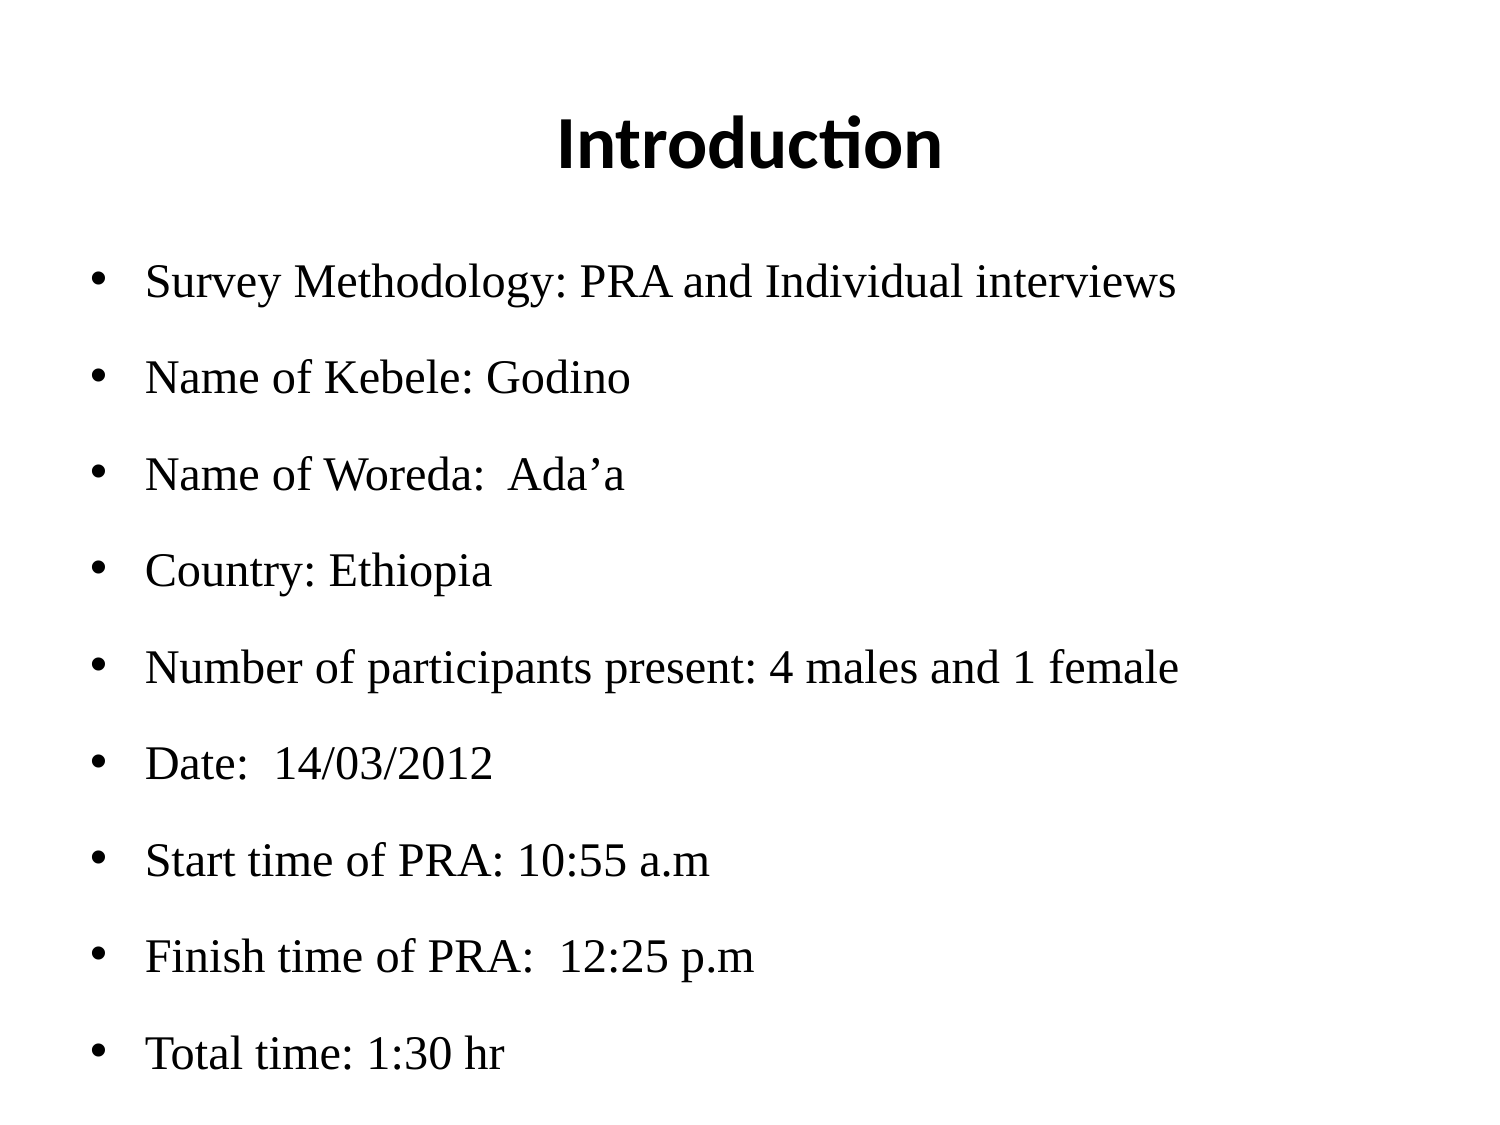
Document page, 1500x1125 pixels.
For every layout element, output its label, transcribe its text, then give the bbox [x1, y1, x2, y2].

list Survey Methodology: PRA and Individual interviews Name of Kebele: Godino Name of Woreda: Ada’a Country: Ethiopia Number of participants present: 4 males and 1 female Date: 14/03/2012 Start time of PRA: 10:55 a.m Finish time of PRA: 12:25 p.m Total time: 1:30 hr [75, 212, 1425, 1088]
title Introduction [75, 45, 1425, 212]
